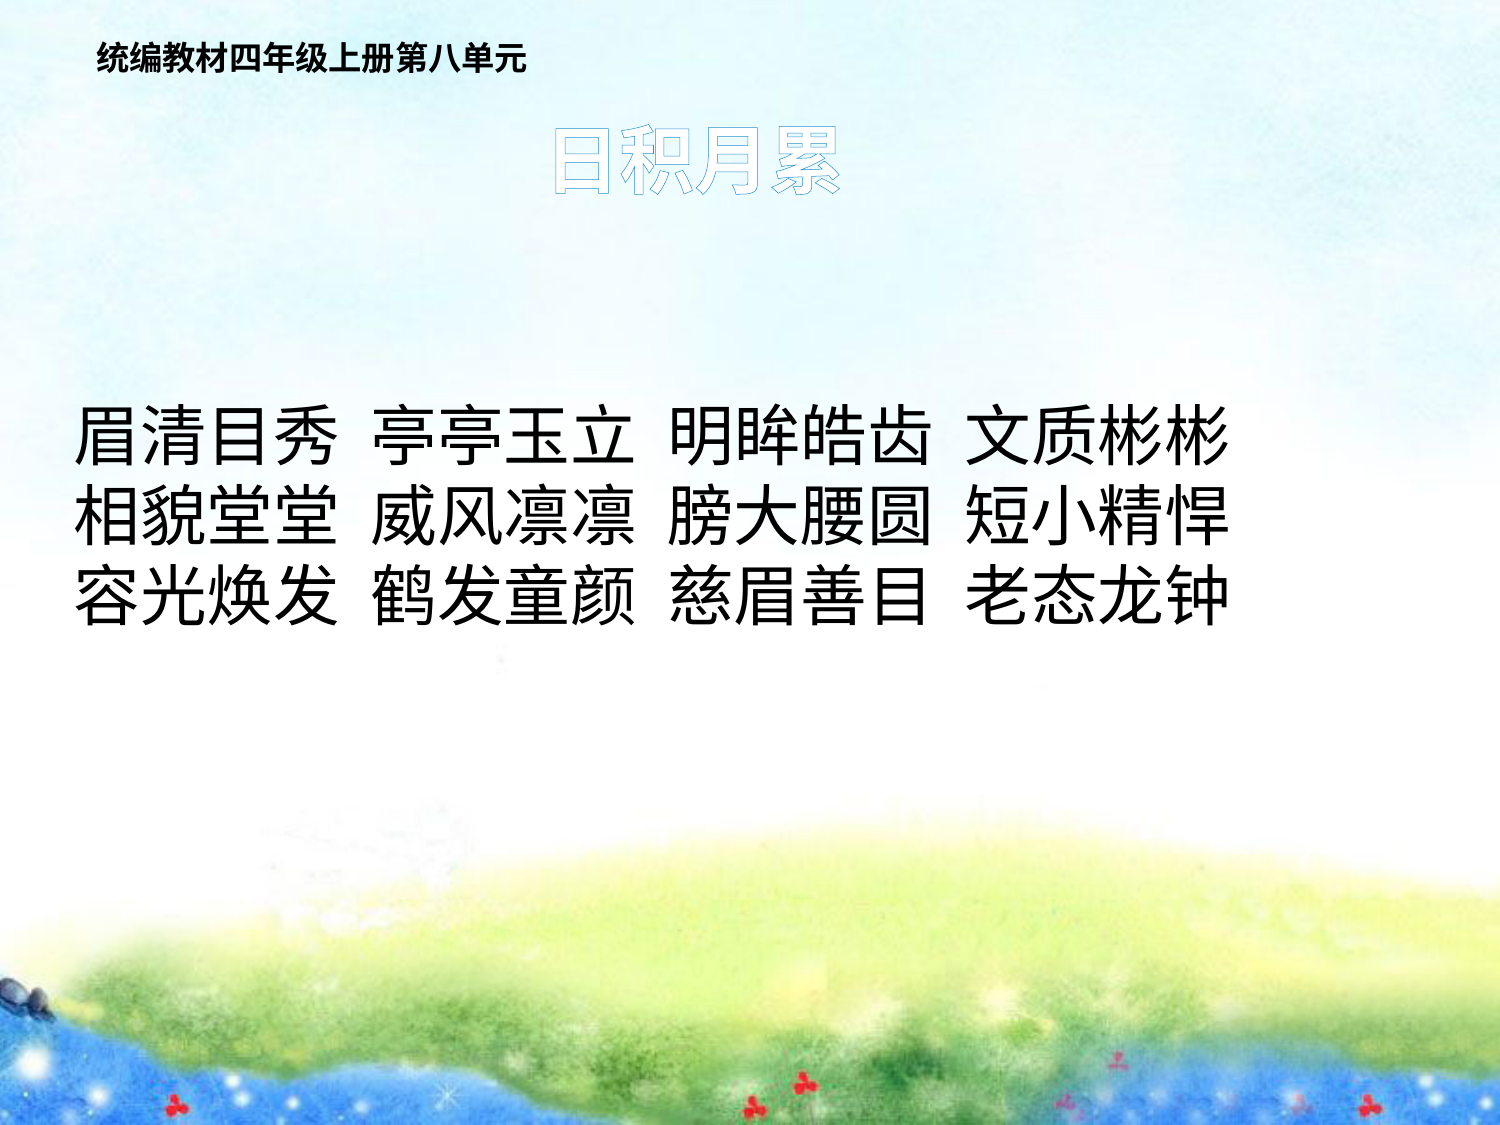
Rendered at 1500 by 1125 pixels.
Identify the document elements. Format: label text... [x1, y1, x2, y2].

text_box 日积月累 [445, 105, 944, 211]
picture [0, 0, 1500, 1125]
text_box 统编教材四年级上册第八单元 [81, 29, 544, 85]
text_box 眉清目秀 亭亭玉立 明眸皓齿 文质彬彬 相貌堂堂 威风凛凛 膀大腰圆 短小精悍 容光焕发 鹤发童颜 慈眉善目 老态龙钟 [58, 386, 1360, 722]
